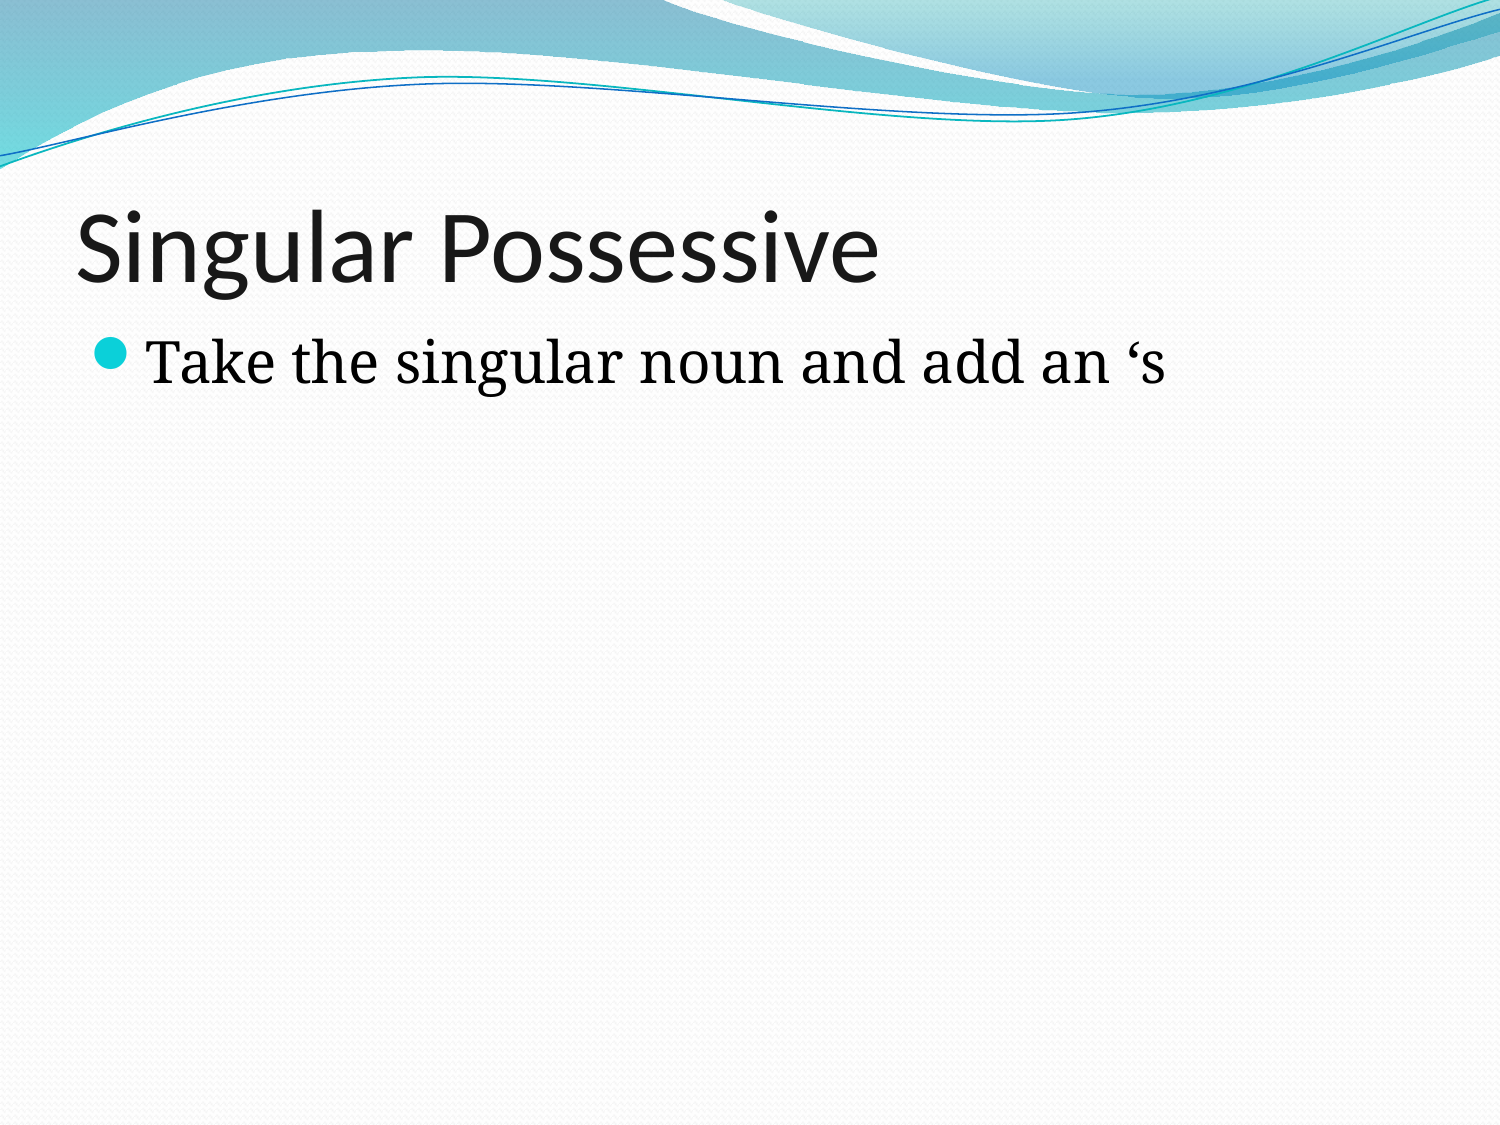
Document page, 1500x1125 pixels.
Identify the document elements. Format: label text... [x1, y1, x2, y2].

list Take the singular noun and add an ‘s [75, 317, 1425, 1038]
title Singular Possessive [75, 115, 1425, 303]
